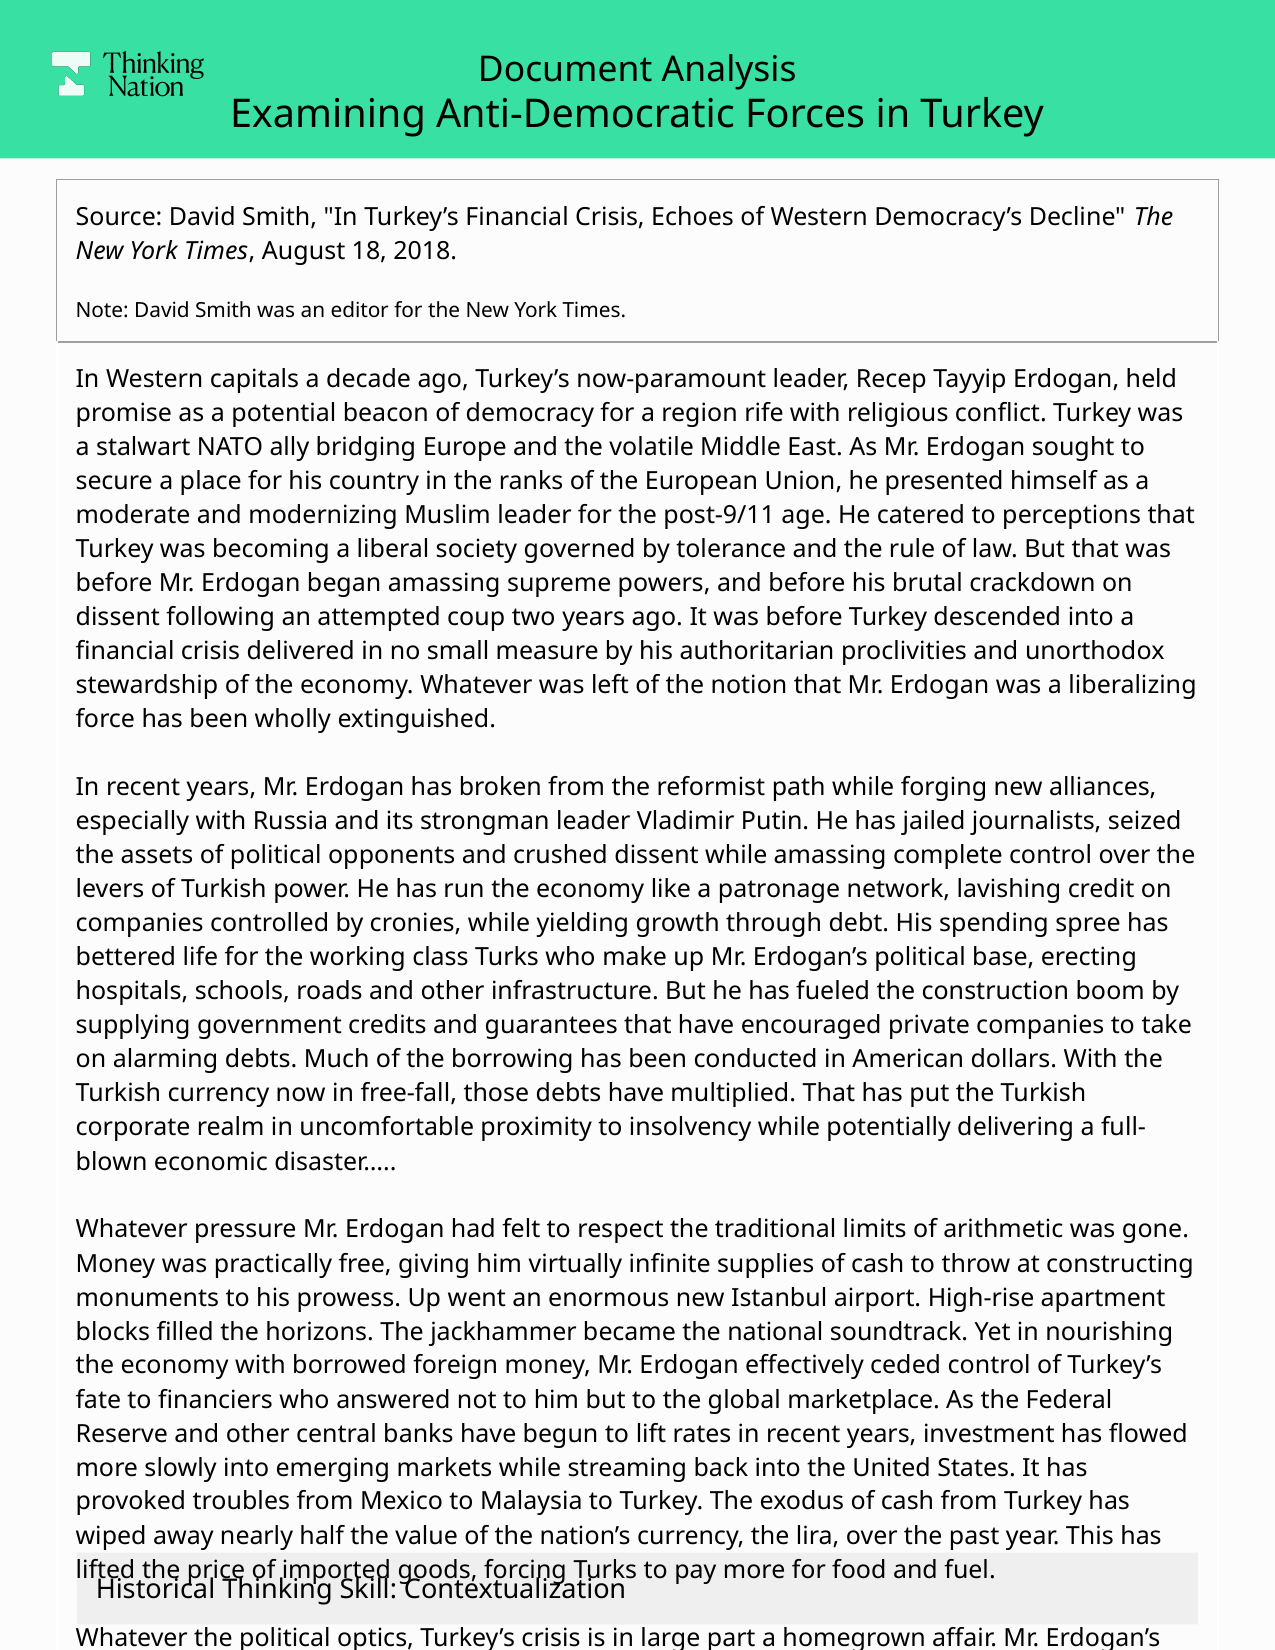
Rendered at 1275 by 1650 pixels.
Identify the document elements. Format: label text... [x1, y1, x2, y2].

text_box Document Analysis Examining Anti-Democratic Forces in Turkey [0, 0, 1275, 159]
table_cell In Western capitals a decade ago, Turkey’s now-paramount leader, Recep Tayyip Erdogan, held promise as a potential beacon of democracy for a region rife with religious conflict. Turkey was a stalwart NATO ally bridging Europe and the volatile Middle East. As Mr. Erdogan sought to secure a place for his country in the ranks of the European Union, he presented himself as a moderate and modernizing Muslim leader for the post-9/11 age. He catered to perceptions that Turkey was becoming a liberal society governed by tolerance and the rule of law. But that was before Mr. Erdogan began amassing supreme powers, and before his brutal crackdown on dissent following an attempted coup two years ago. It was before Turkey descended into a financial crisis delivered in no small measure by his authoritarian proclivities and unorthodox stewardship of the economy. Whatever was left of the notion that Mr. Erdogan was a liberalizing force has been wholly extinguished. In recent years, Mr. Erdogan has broken from the reformist path while forging new alliances, especially with Russia and its strongman leader Vladimir Putin. He has jailed journalists, seized the assets of political opponents and crushed dissent while amassing complete control over the levers of Turkish power. He has run the economy like a patronage network, lavishing credit on companies controlled by cronies, while yielding growth through debt. His spending spree has bettered life for the working class Turks who make up Mr. Erdogan’s political base, erecting hospitals, schools, roads and other infrastructure. But he has fueled the construction boom by supplying government credits and guarantees that have encouraged private companies to take on alarming debts. Much of the borrowing has been conducted in American dollars. With the Turkish currency now in free-fall, those debts have multiplied. That has put the Turkish corporate realm in uncomfortable proximity to insolvency while potentially delivering a full-blown economic disaster….. Whatever pressure Mr. Erdogan had felt to respect the traditional limits of arithmetic was gone. Money was practically free, giving him virtually infinite supplies of cash to throw at constructing monuments to his prowess. Up went an enormous new Istanbul airport. High-rise apartment blocks filled the horizons. The jackhammer became the national soundtrack. Yet in nourishing the economy with borrowed foreign money, Mr. Erdogan effectively ceded control of Turkey’s fate to financiers who answered not to him but to the global marketplace. As the Federal Reserve and other central banks have begun to lift rates in recent years, investment has flowed more slowly into emerging markets while streaming back into the United States. It has provoked troubles from Mexico to Malaysia to Turkey. The exodus of cash from Turkey has wiped away nearly half the value of the nation’s currency, the lira, over the past year. This has lifted the price of imported goods, forcing Turks to pay more for food and fuel. Whatever the political optics, Turkey’s crisis is in large part a homegrown affair. Mr. Erdogan’s authoritarianism has destroyed confidence in Turkish institutions, especially its central bank, the body most crucial to arresting the economic fall. [58, 343, 1217, 1650]
picture [35, 37, 210, 110]
table_header Source: David Smith, "In Turkey’s Financial Crisis, Echoes of Western Democracy’s Decline" The New York Times, August 18, 2018. Note: David Smith was an editor for the New York Times. [57, 180, 1218, 341]
